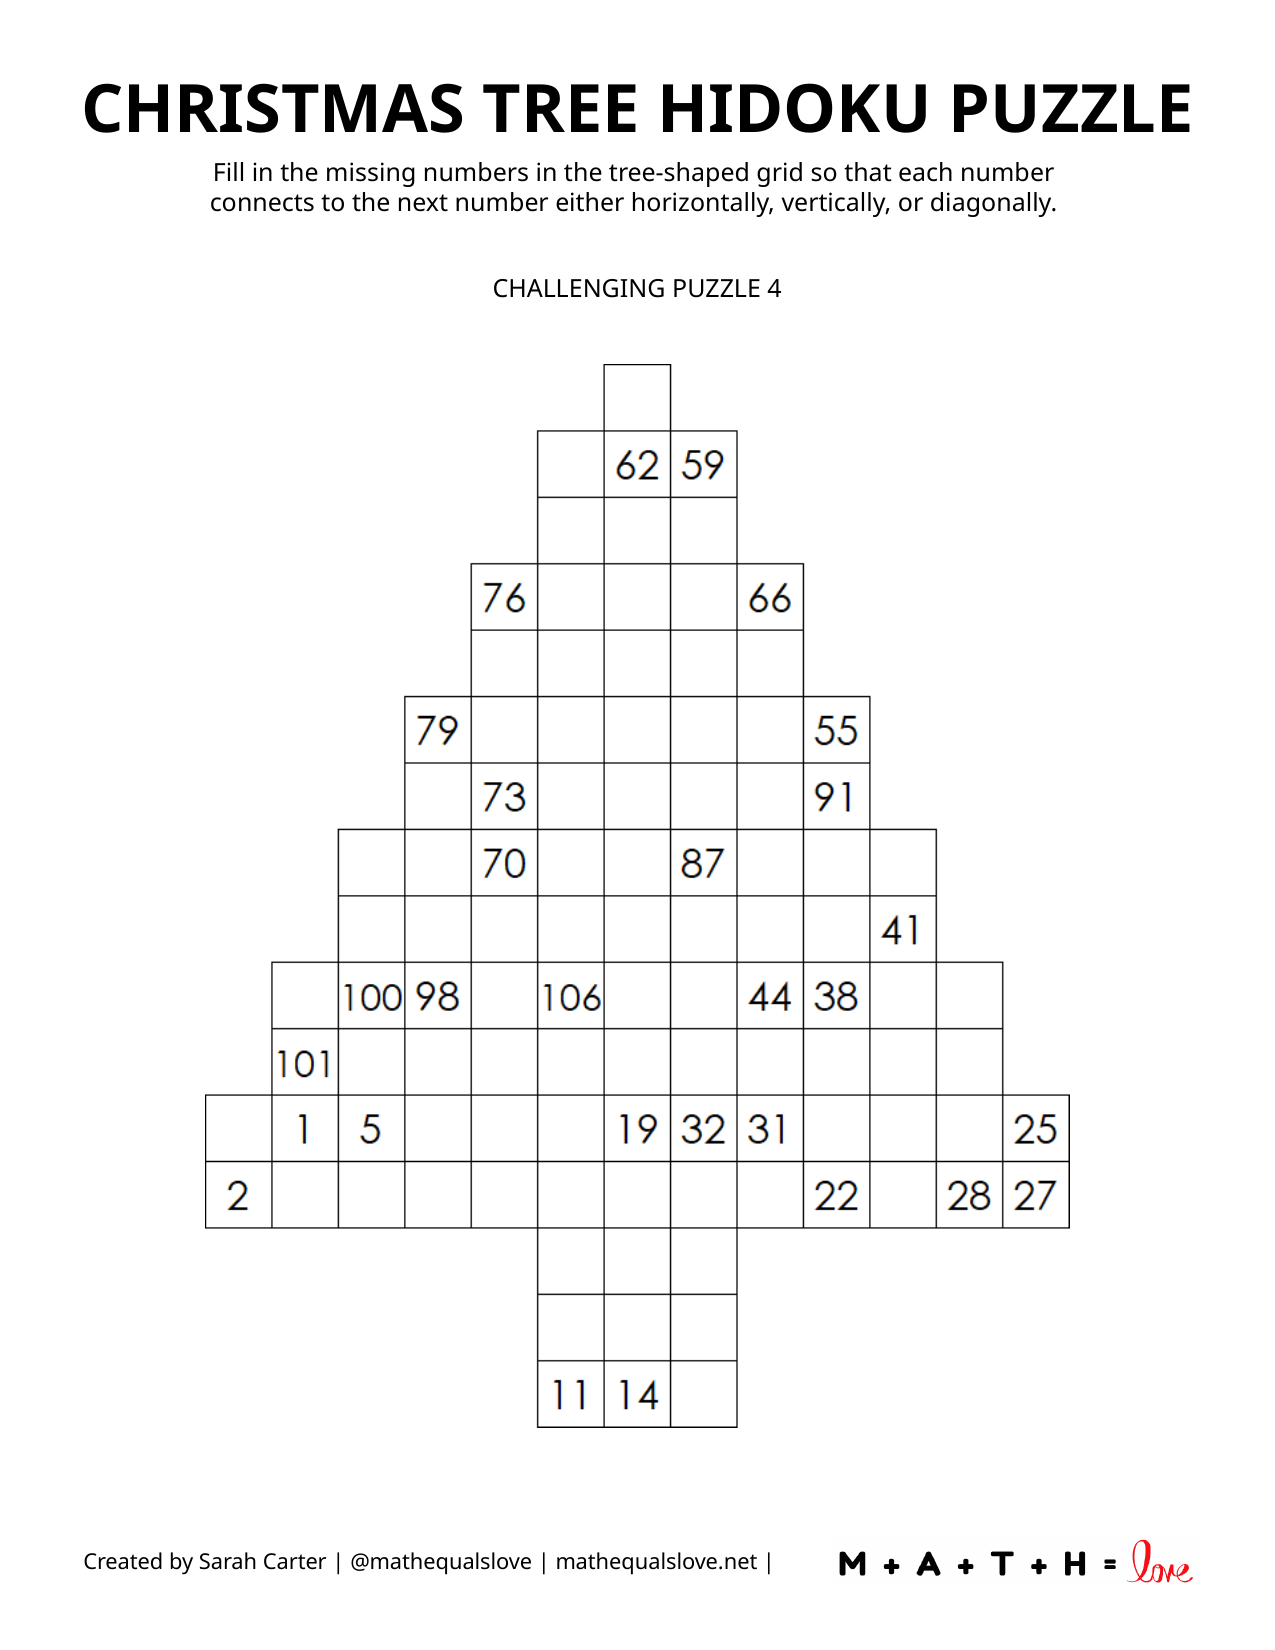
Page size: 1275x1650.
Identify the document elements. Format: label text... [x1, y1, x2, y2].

text_box Fill in the missing numbers in the tree-shaped grid so that each number connects to the next number either horizontally, vertically, or diagonally. [0, 148, 1275, 224]
text_box Created by Sarah Carter | @mathequalslove | mathequalslove.net | [68, 1540, 826, 1582]
picture [826, 1536, 1203, 1588]
text_box CHRISTMAS TREE HIDOKU PUZZLE [66, 58, 1211, 148]
picture [204, 364, 1071, 1429]
text_box CHALLENGING PUZZLE 4 [205, 272, 1070, 324]
